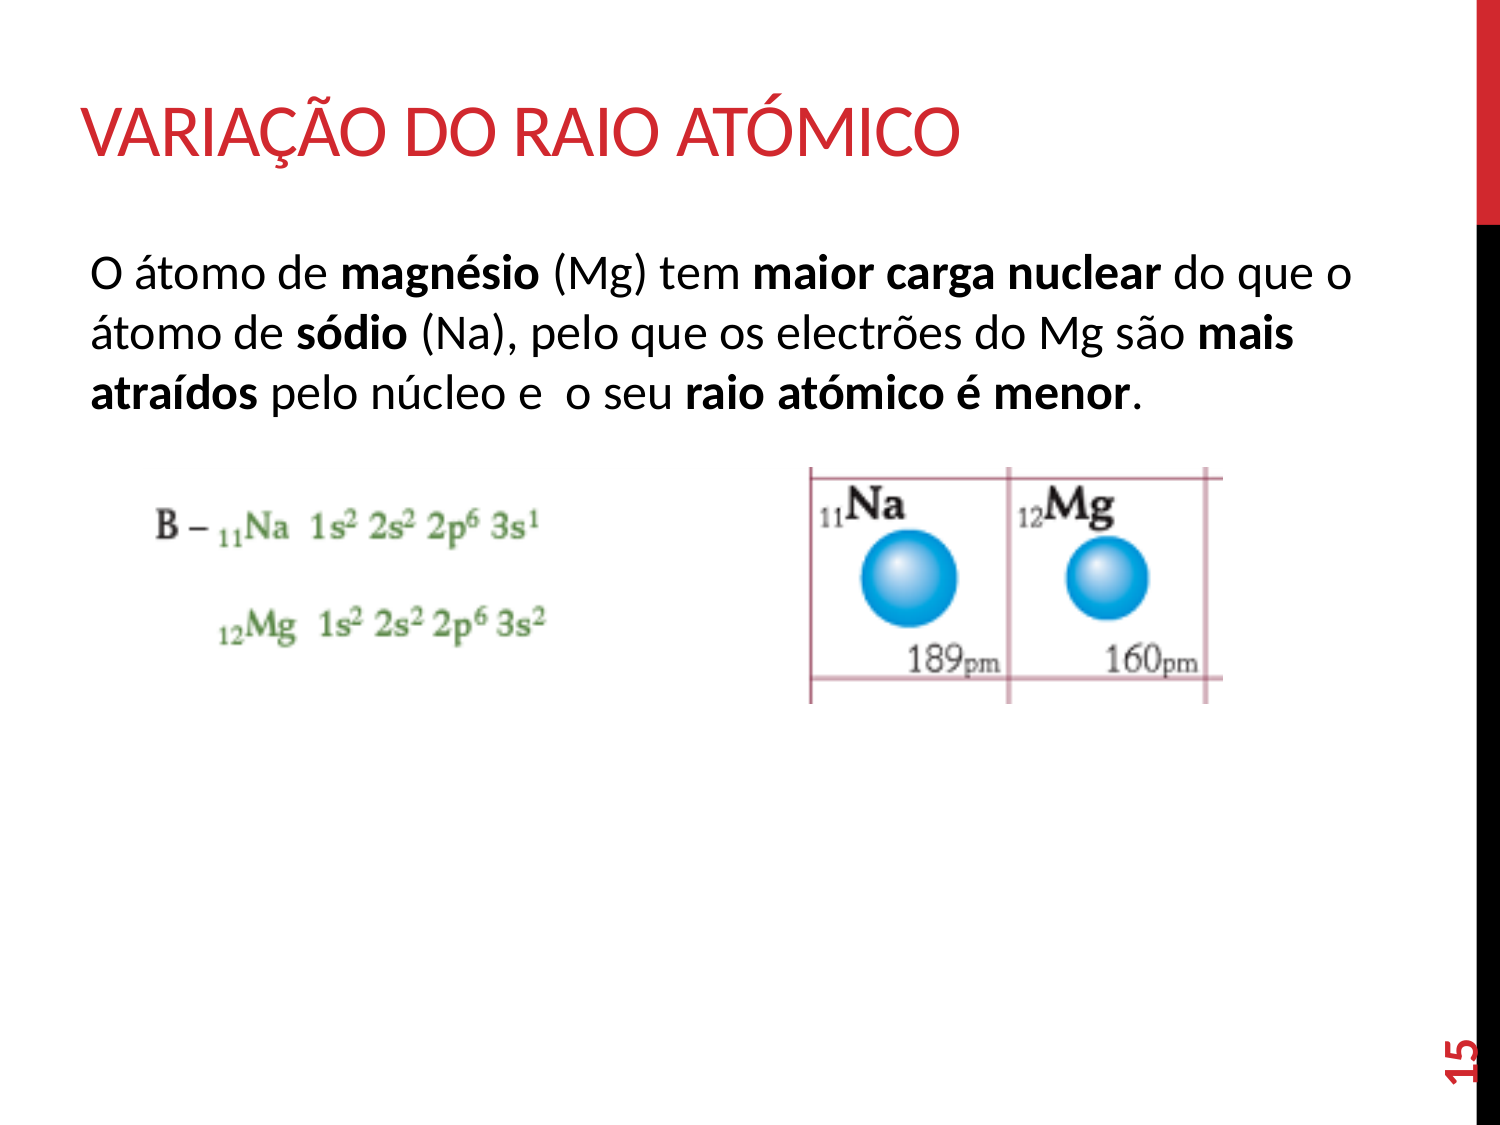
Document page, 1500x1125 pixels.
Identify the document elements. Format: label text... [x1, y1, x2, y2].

slide_number 15 [1427, 887, 1488, 1104]
list O átomo de magnésio (Mg) tem maior carga nuclear do que o átomo de sódio (Na), pelo que os electrões do Mg são mais atraídos pelo núcleo e o seu raio atómico é menor. [75, 231, 1400, 1005]
picture [142, 467, 1223, 704]
title Variação do Raio Atómico [64, 7, 1483, 179]
